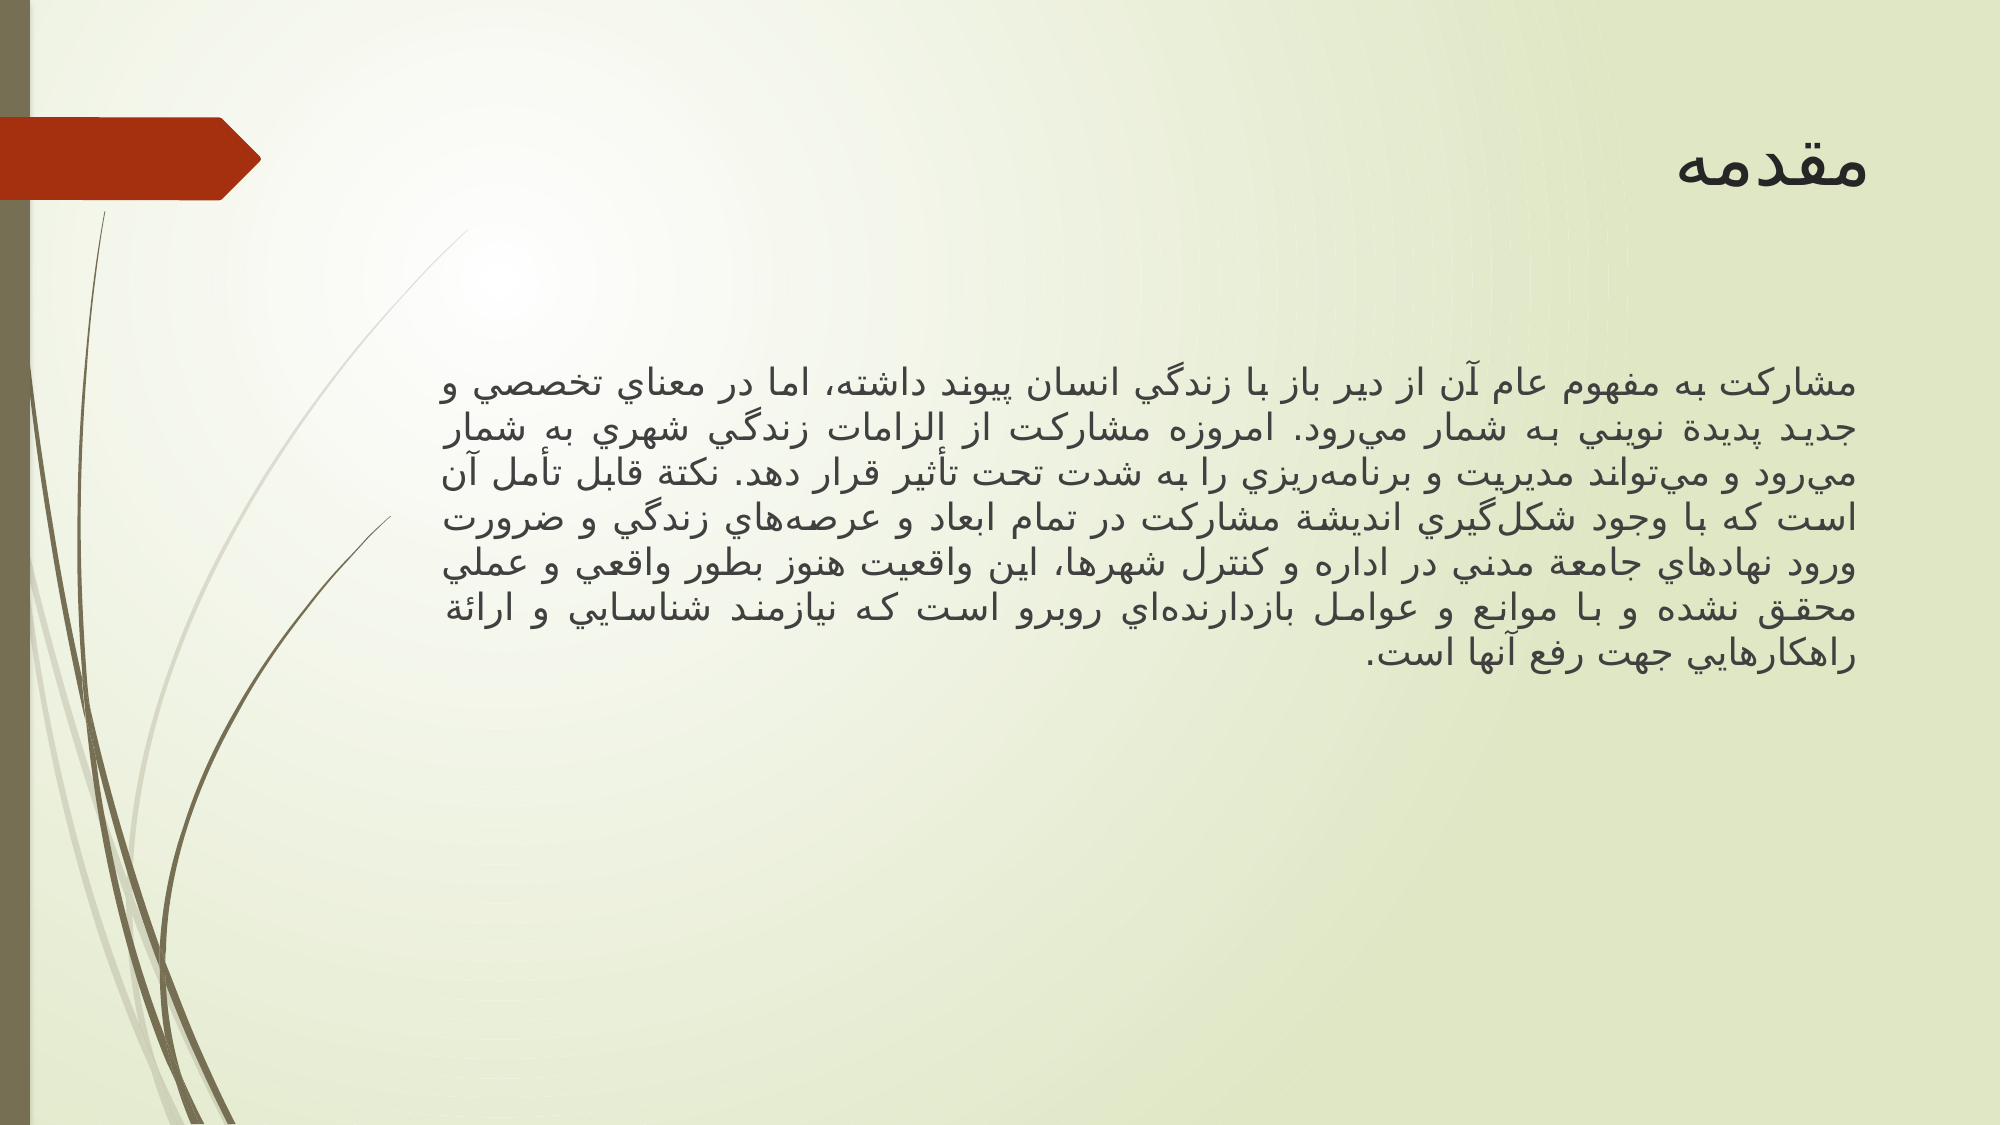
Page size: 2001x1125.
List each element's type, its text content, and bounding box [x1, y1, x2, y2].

list مشاركت به مفهوم عام آن از دير باز با زندگي انسان پيوند داشته، اما در معناي تخصصي و جديد پديدة نويني به شمار مي‌رود. امروزه مشاركت از الزامات زندگي شهري به شمار مي‌رود و مي‌تواند مديريت و برنامه‌ريزي را به شدت تحت تأثير قرار دهد. نكتة قابل تأمل آن است كه با وجود شكل‌گيري انديشة مشاركت در تمام ابعاد و عرصه‌هاي زندگي و ضرورت ورود نهادهاي جامعة مدني در اداره و كنترل شهرها، اين واقعيت هنوز بطور واقعي و عملي محقق نشده و با موانع و عوامل بازدارنده‌اي روبرو است كه نيازمند شناسايي و ارائة راهكارهايي جهت رفع آنها است. [424, 350, 1888, 970]
title مقدمه [425, 102, 1888, 313]
